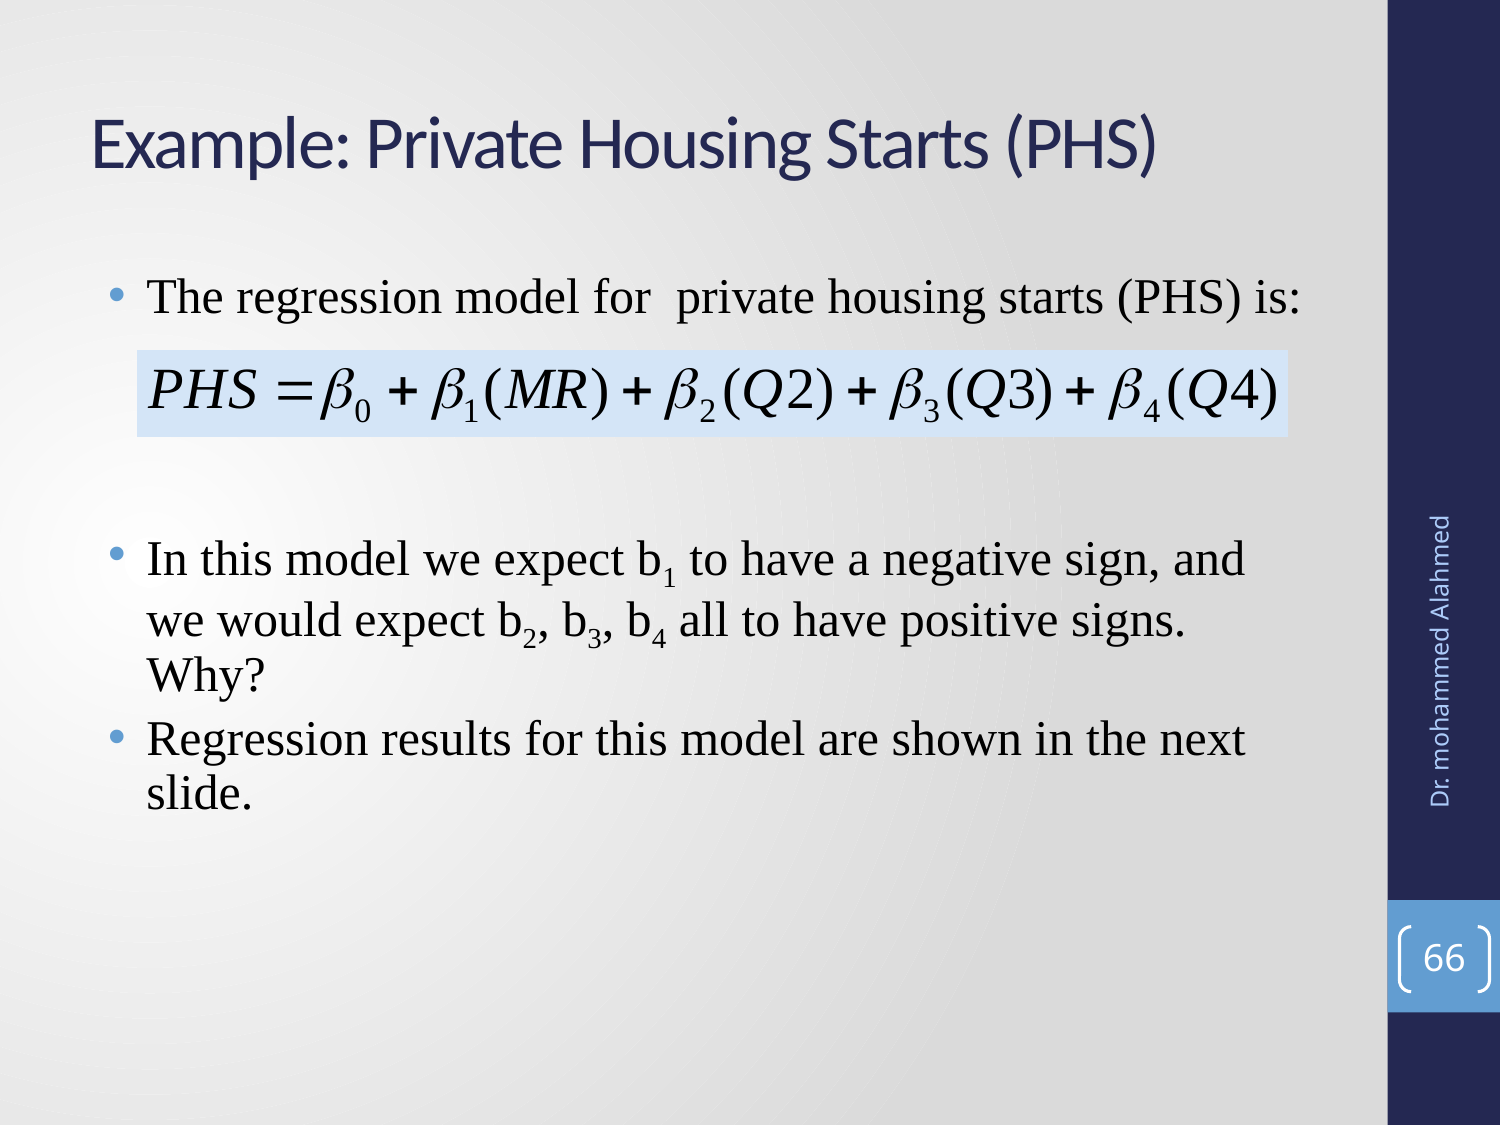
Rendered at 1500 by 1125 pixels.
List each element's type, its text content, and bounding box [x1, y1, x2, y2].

slide_number 66 [1397, 925, 1492, 994]
footer Dr. mohammed Alahmed [1408, 500, 1469, 889]
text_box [136, 349, 1289, 438]
title Example: Private Housing Starts (PHS) [75, 45, 1325, 233]
list The regression model for private housing starts (PHS) is: In this model we expect b1 to have a negative sign, and we would expect b2, b3, b4 all to have positive signs. Why? Regression results for this model are shown in the next slide. [75, 262, 1325, 1050]
